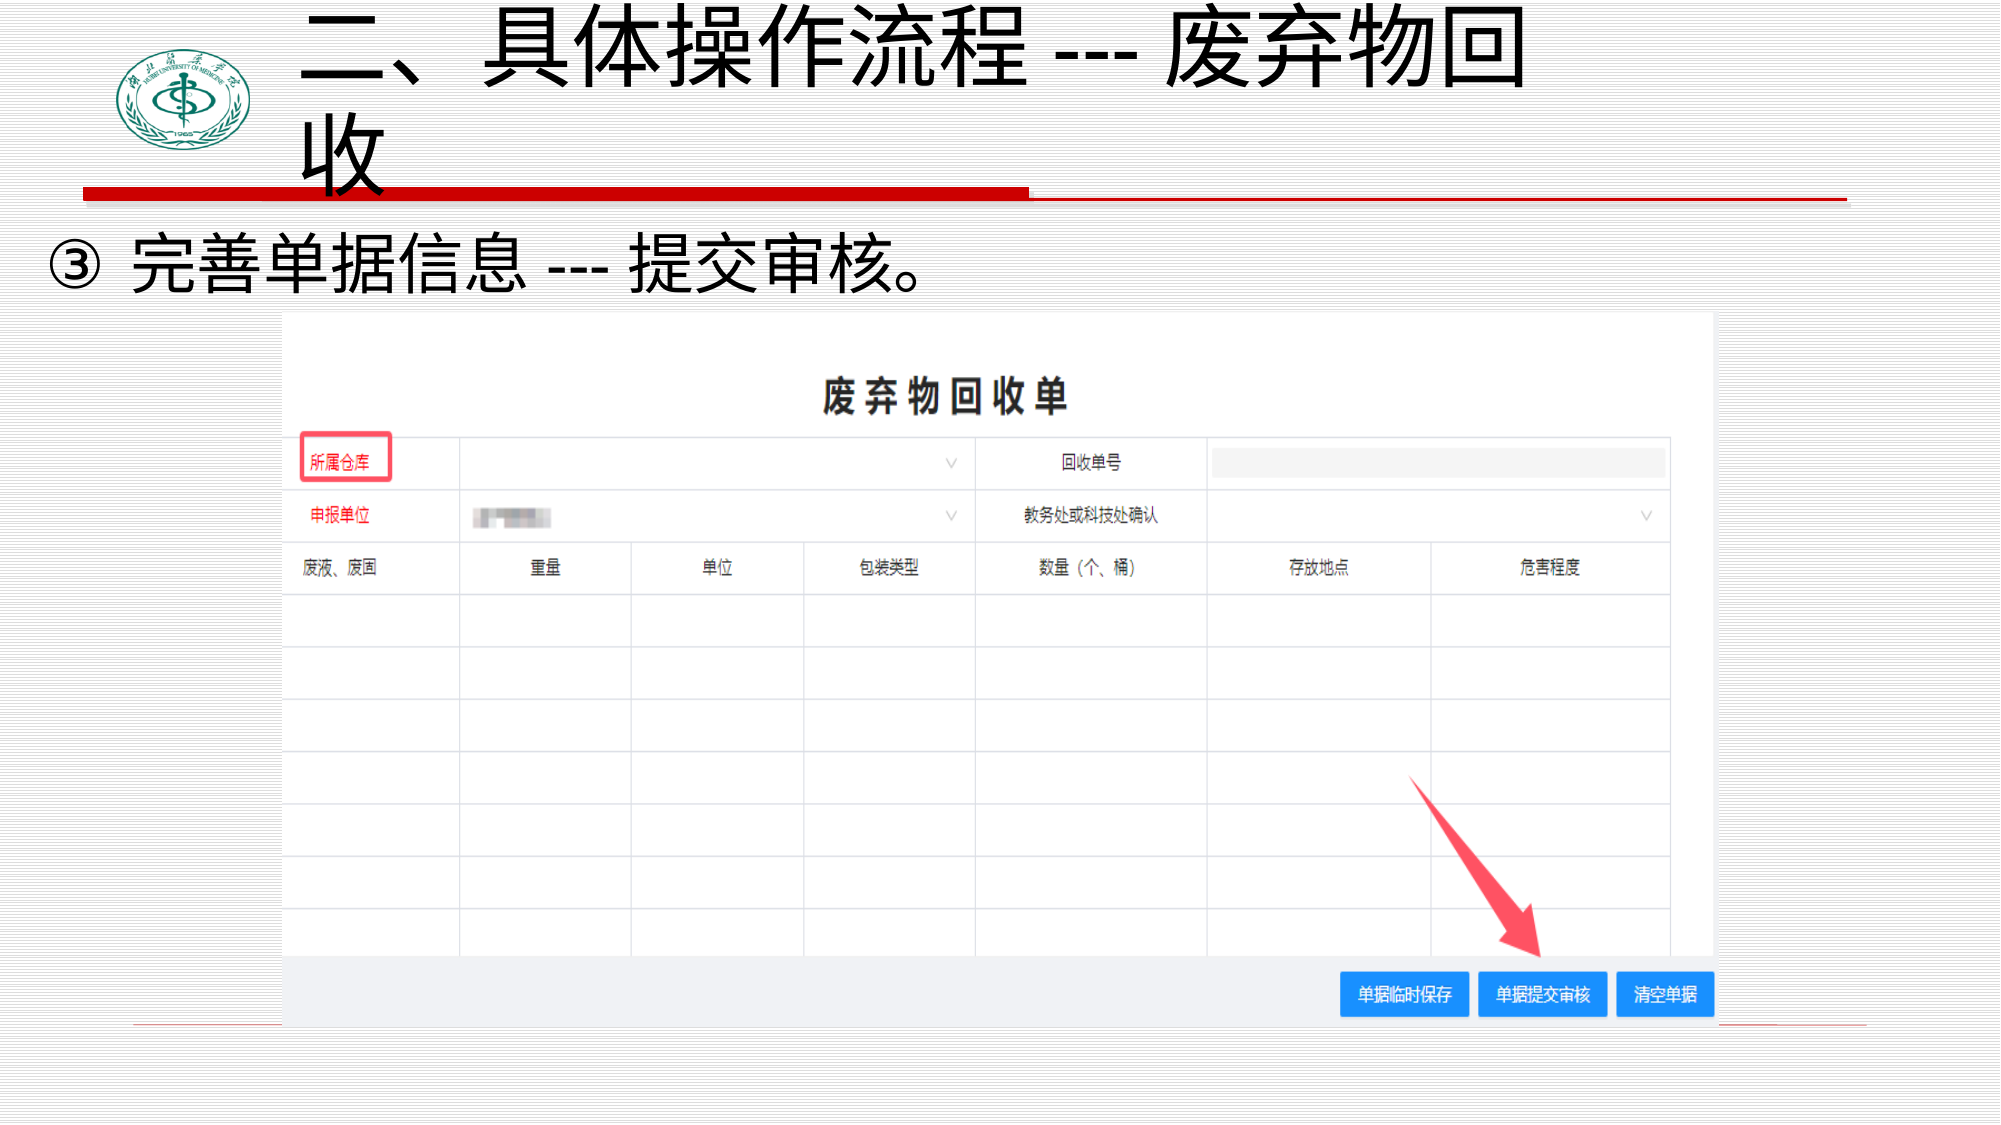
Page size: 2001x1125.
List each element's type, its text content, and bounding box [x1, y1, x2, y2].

picture [116, 49, 250, 150]
title 完善单据信息---提交审核。 [30, 211, 1969, 312]
text_box 二、具体操作流程---废弃物回收 [282, 30, 1633, 166]
picture [281, 311, 1719, 1027]
